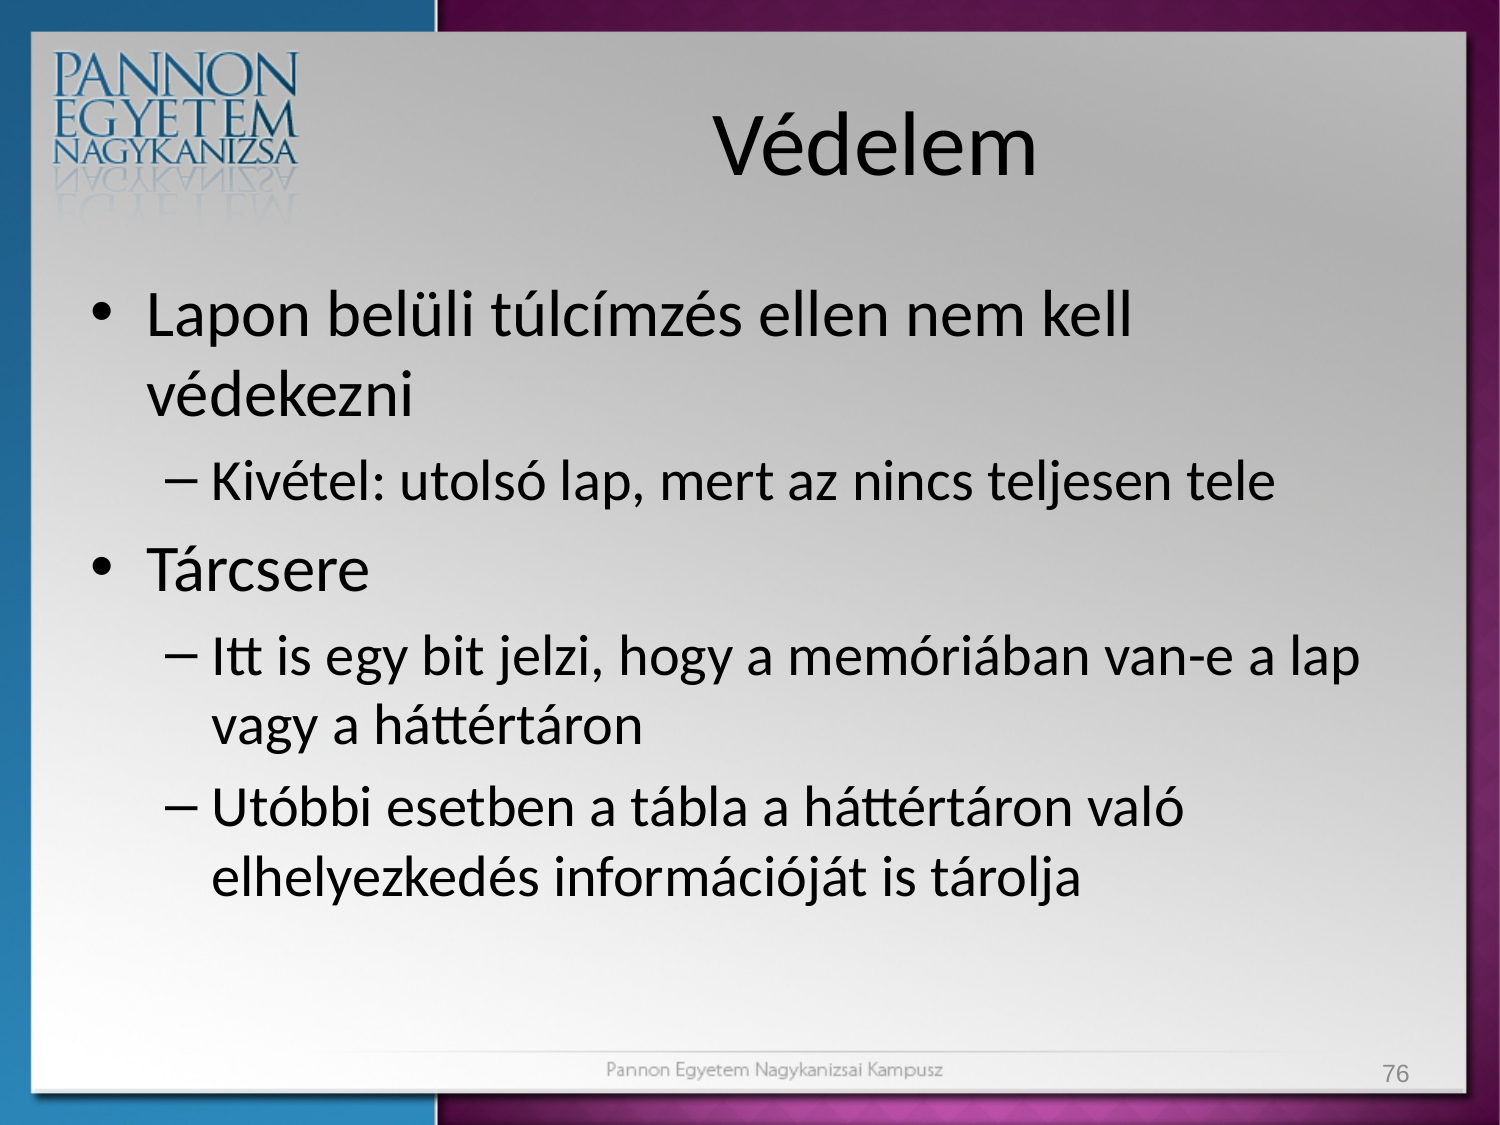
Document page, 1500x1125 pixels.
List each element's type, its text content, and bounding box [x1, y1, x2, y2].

picture [0, 0, 1500, 1125]
list Lapon belüli túlcímzés ellen nem kell védekezni Kivétel: utolsó lap, mert az nincs teljesen tele Tárcsere Itt is egy bit jelzi, hogy a memóriában van-e a lap vagy a háttértáron Utóbbi esetben a tábla a háttértáron való elhelyezkedés információját is tárolja [75, 262, 1425, 1038]
slide_number 76 [1074, 1042, 1425, 1103]
title Védelem [328, 45, 1425, 233]
